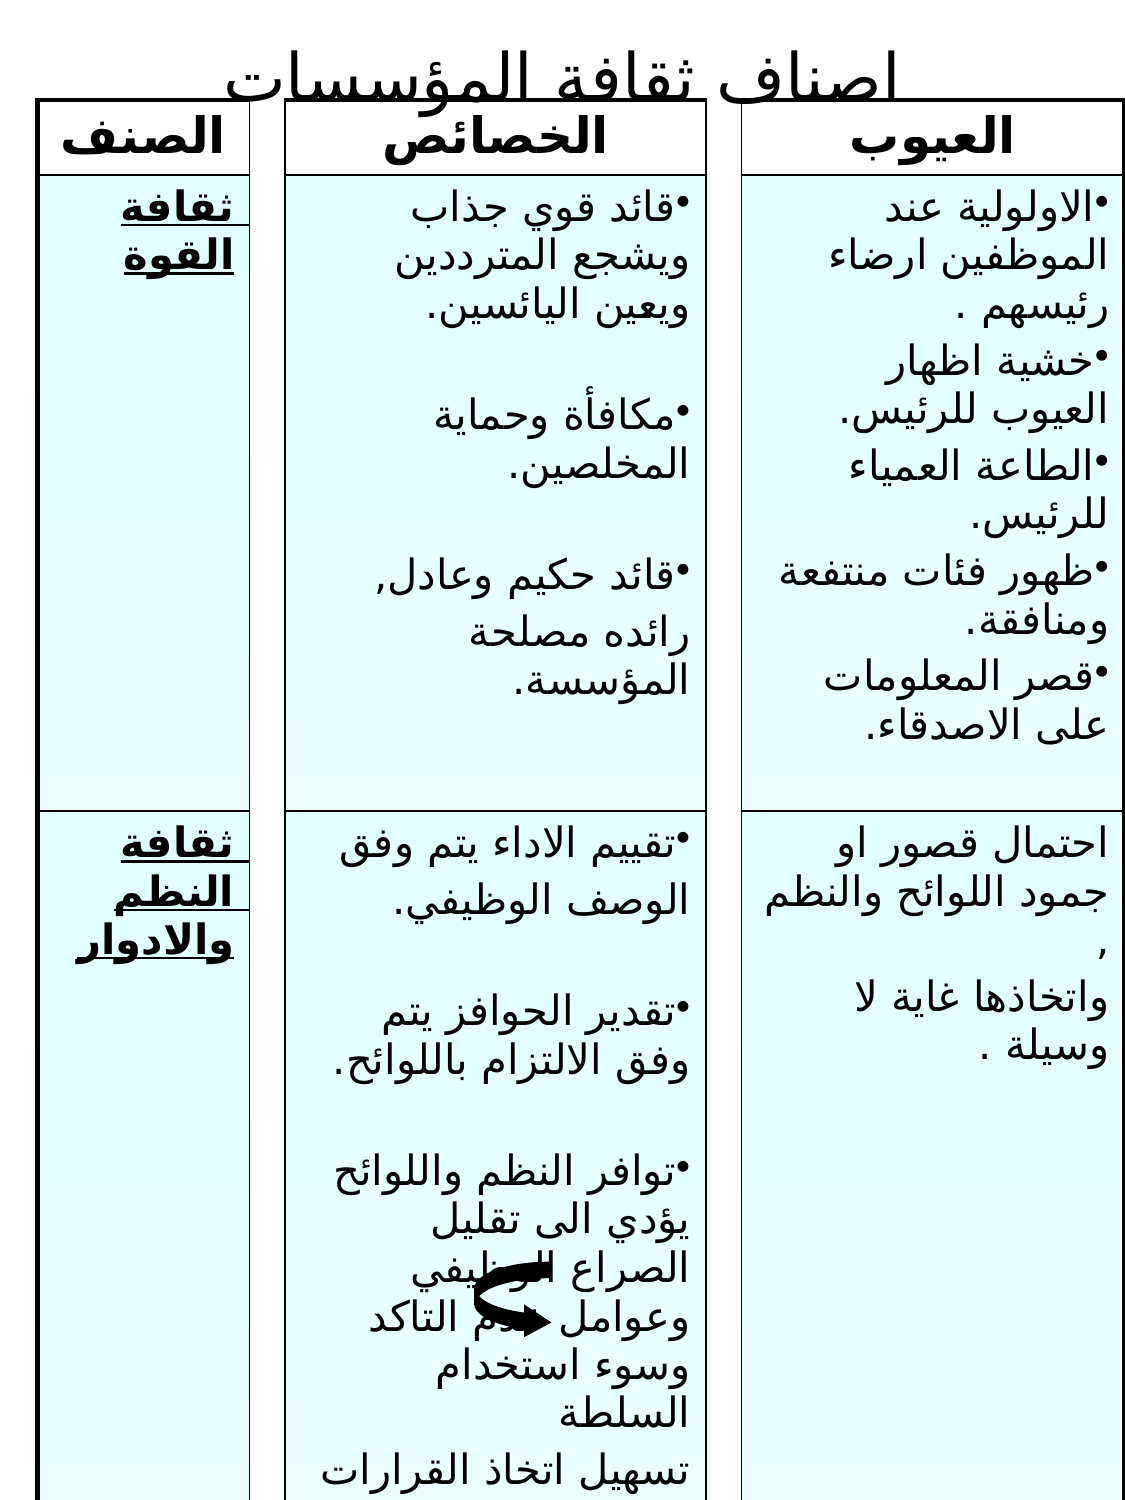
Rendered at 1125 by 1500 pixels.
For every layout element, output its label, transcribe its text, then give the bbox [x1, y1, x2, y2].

table_cell [707, 175, 741, 811]
table_cell تقييم الاداء يتم وفق الوصف الوظيفي. تقدير الحوافز يتم وفق الالتزام باللوائح. توافر النظم واللوائح يؤدي الى تقليل الصراع الوظيفي وعوامل عدم التاكد وسوء استخدام السلطة تسهيل اتخاذ القرارات [286, 812, 705, 1500]
table_cell [250, 175, 284, 811]
table_header الخصائص [286, 102, 705, 174]
text_box [474, 1262, 550, 1336]
table_cell ثقافة القوة [40, 176, 249, 810]
table_cell [707, 811, 741, 1500]
table_cell [250, 811, 284, 1500]
table_cell احتمال قصور او جمود اللوائح والنظم , واتخاذها غاية لا وسيلة . [742, 812, 1122, 1500]
title اصناف ثقافة المؤسسات [84, 24, 1041, 100]
table_cell الاولولية عند الموظفين ارضاء رئيسهم . خشية اظهار العيوب للرئيس. الطاعة العمياء للرئيس. ظهور فئات منتفعة ومنافقة. قصر المعلومات على الاصدقاء. [742, 176, 1122, 810]
table_cell قائد قوي جذاب ويشجع المترددين ويعين اليائسين. مكافأة وحماية المخلصين. قائد حكيم وعادل, رائده مصلحة المؤسسة. [286, 176, 705, 810]
table_header [250, 100, 284, 175]
table_header الصنف [40, 102, 249, 174]
table_header العيوب [742, 102, 1122, 174]
table_header [707, 100, 741, 175]
table_cell ثقافة النظم والادوار [40, 812, 249, 1500]
